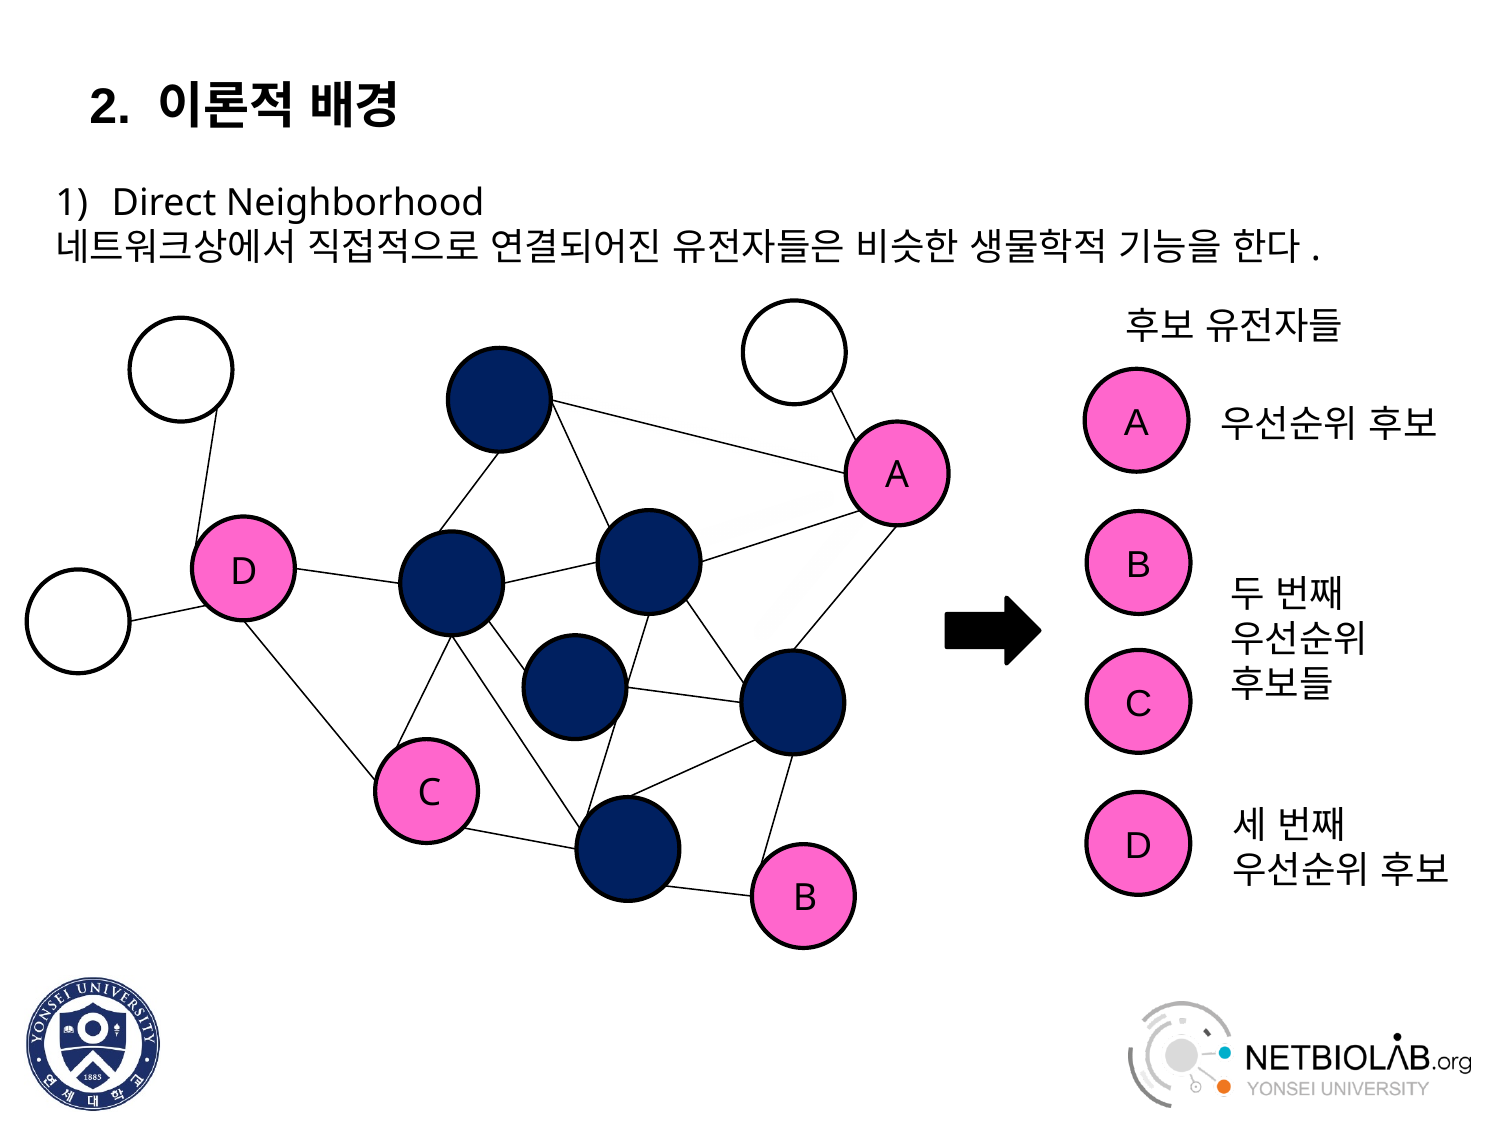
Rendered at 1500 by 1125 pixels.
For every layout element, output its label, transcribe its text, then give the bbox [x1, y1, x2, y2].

text_box 우선순위 후보 [1205, 392, 1477, 452]
text_box Direct Neighborhood 네트워크상에서 직접적으로 연결되어진 유전자들은 비슷한 생물학적 기능을 한다. [40, 171, 1466, 276]
text_box 세 번째 우선순위 후보 [1217, 793, 1483, 899]
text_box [26, 300, 949, 949]
picture [1127, 1001, 1471, 1108]
text_box A [1082, 366, 1191, 474]
text_box 2. 이론적 배경 [74, 66, 416, 142]
text_box C [1084, 647, 1193, 755]
text_box B [1084, 508, 1193, 617]
text_box 두 번째 우선순위 후보들 [1215, 562, 1480, 713]
text_box [952, 595, 1042, 666]
text_box 후보 유전자들 [1110, 294, 1358, 355]
picture [24, 975, 161, 1112]
text_box D [1084, 789, 1193, 897]
